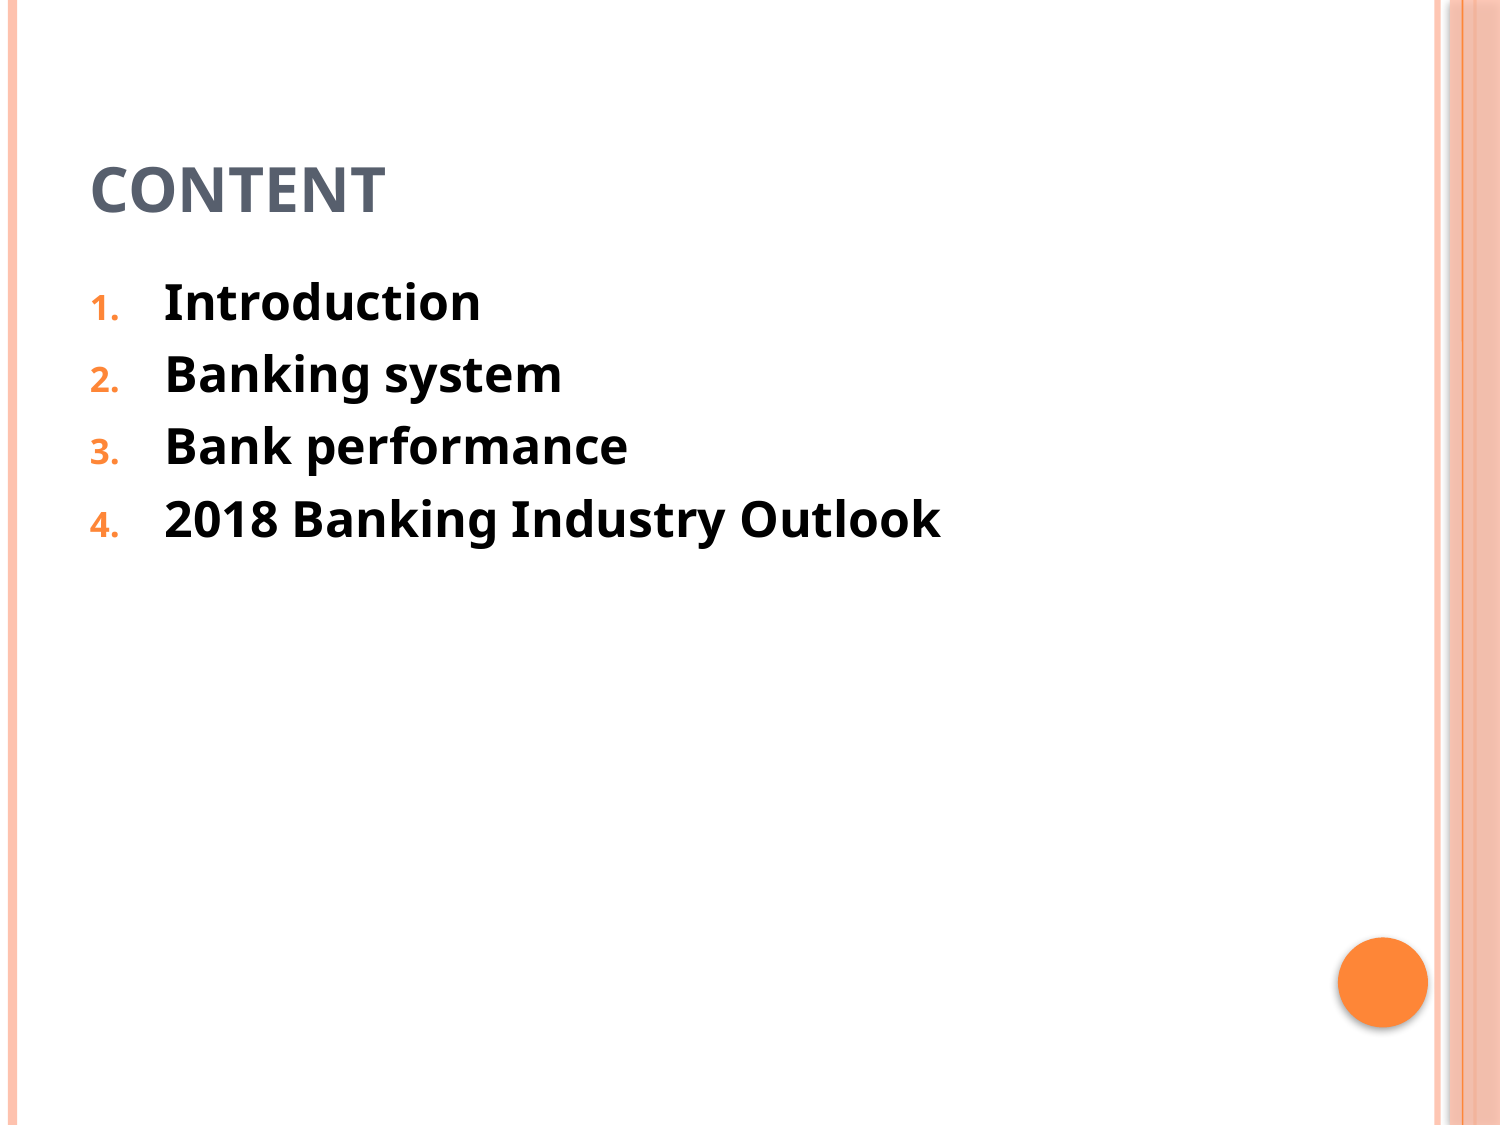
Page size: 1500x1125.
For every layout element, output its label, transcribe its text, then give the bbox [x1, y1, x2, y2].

title Content [75, 45, 1300, 233]
list Introduction Banking system Bank performance 2018 Banking Industry Outlook [75, 262, 1300, 1062]
